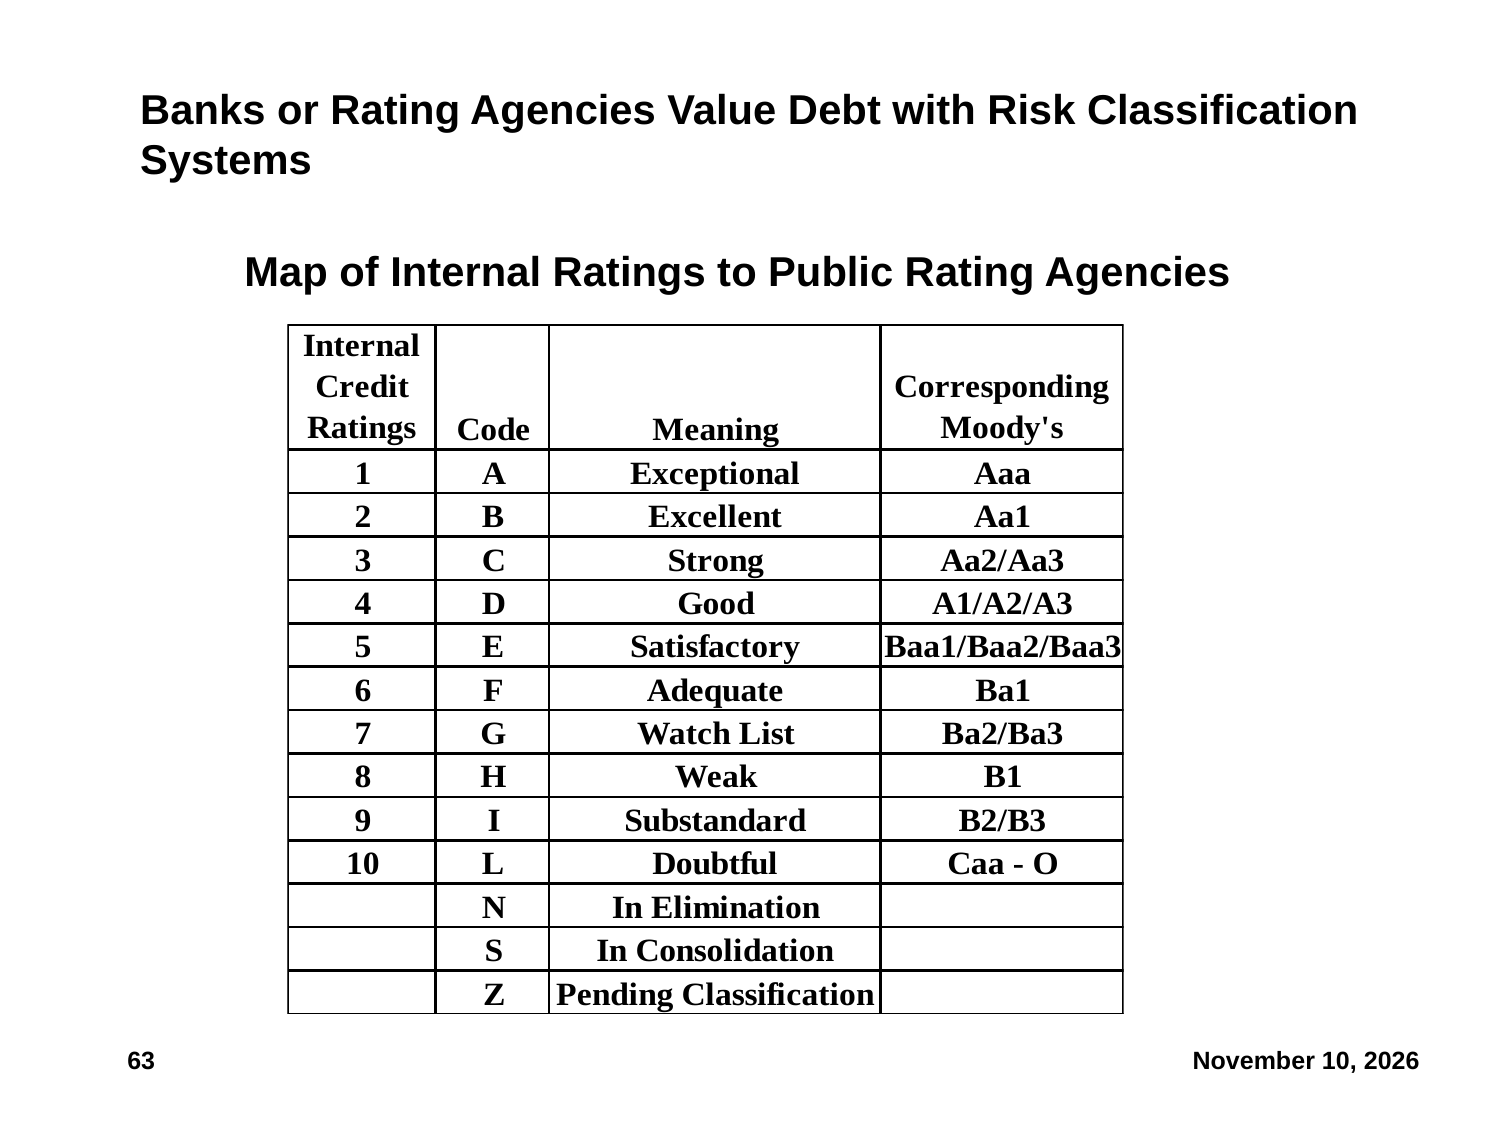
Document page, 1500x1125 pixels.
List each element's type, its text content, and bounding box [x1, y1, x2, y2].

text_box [287, 324, 1126, 1016]
title Banks or Rating Agencies Value Debt with Risk Classification Systems [124, 74, 1376, 226]
text_box Map of Internal Ratings to Public Rating Agencies [62, 237, 1413, 303]
